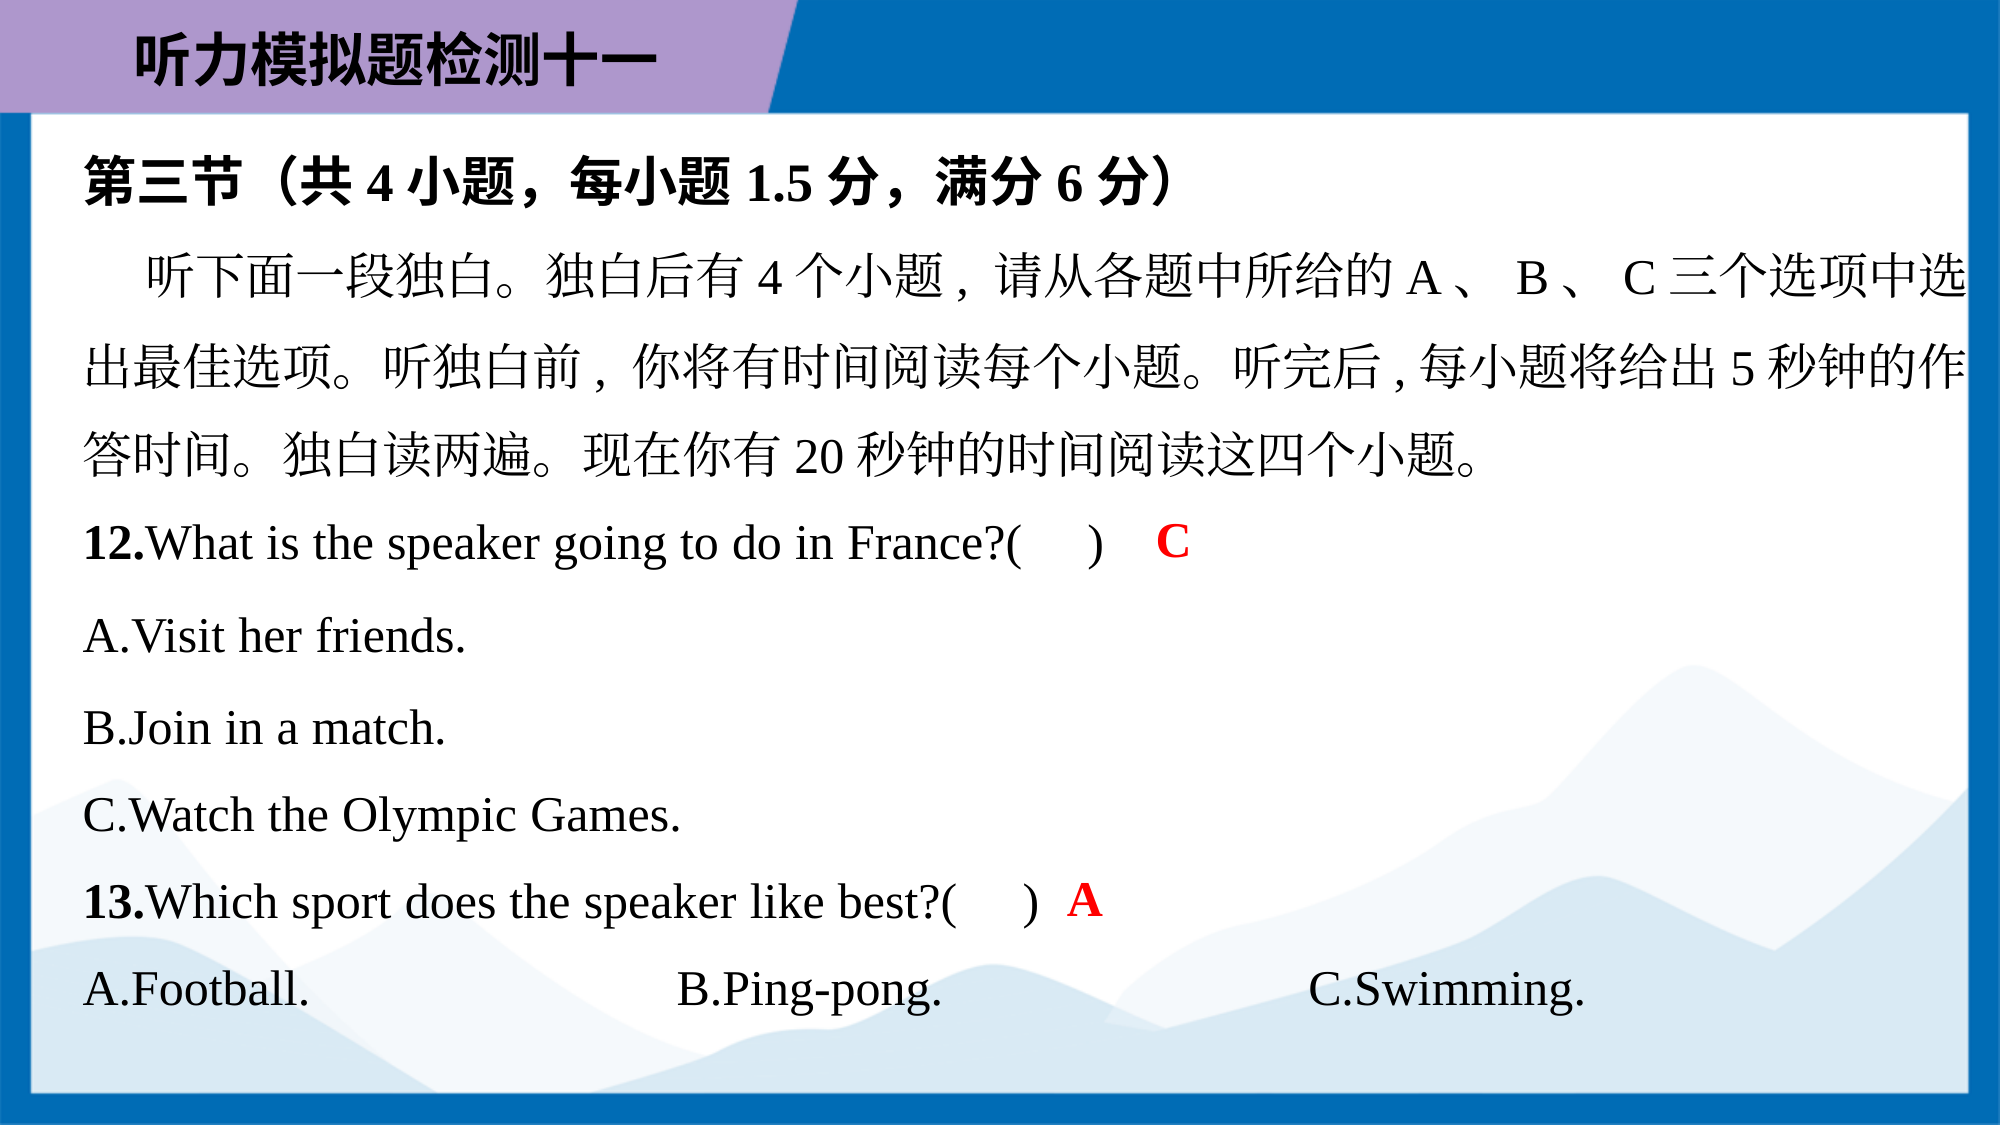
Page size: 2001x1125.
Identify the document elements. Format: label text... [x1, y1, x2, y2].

text_box 13.Which sport does the speaker like best?( ) [82, 840, 1917, 919]
text_box 12.What is the speaker going to do in France?( ) [82, 482, 1917, 560]
text_box 听下面一段独白。独白后有4个小题, 请从各题中所给的A、B、C三个选项中选 出最佳选项。听独白前, 你将有时间阅读每个小题。听完后,每小题将给出5秒钟的作 答时间。独白读两遍。现在你有20秒钟的时间阅读这四个小题。 [82, 212, 1917, 474]
text_box 第三节（共4小题，每小题1.5分，满分6分） [82, 146, 1917, 212]
text_box C [1137, 480, 1210, 559]
text_box A [1048, 838, 1122, 918]
text_box A.Football. B.Ping-pong. C.Swimming. [82, 928, 1917, 1007]
picture [0, 0, 2000, 1125]
text_box A.Visit her friends. B.Join in a match. C.Watch the Olympic Games. [82, 570, 1917, 833]
